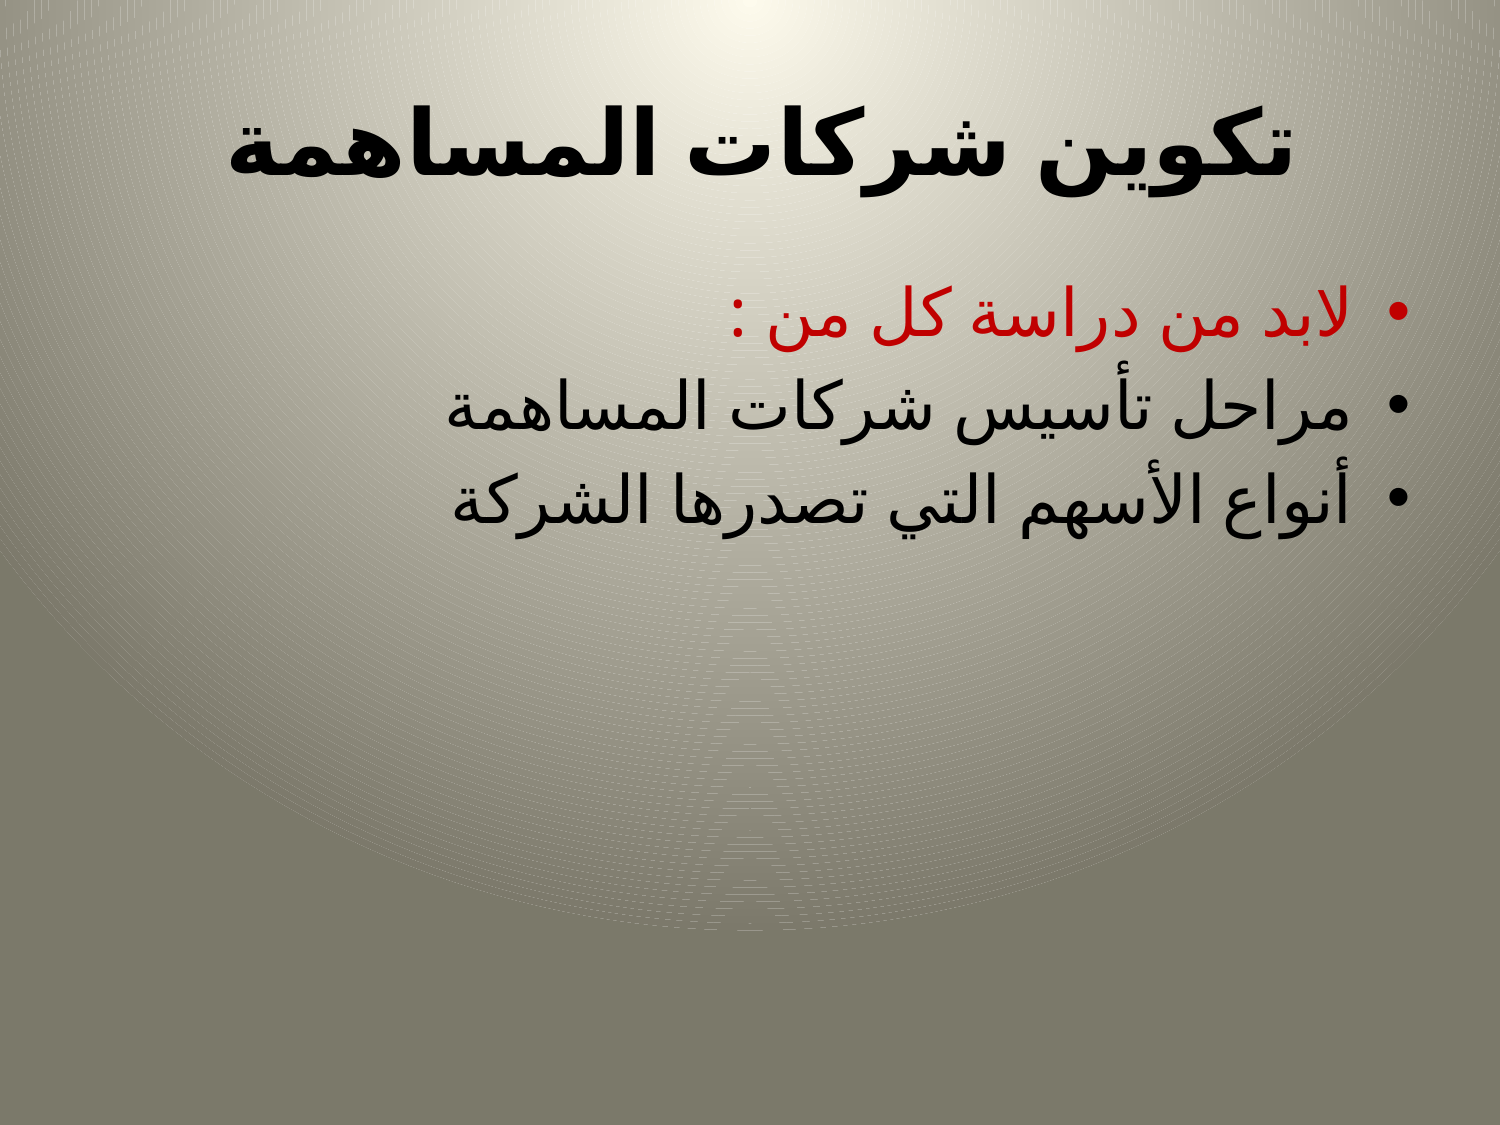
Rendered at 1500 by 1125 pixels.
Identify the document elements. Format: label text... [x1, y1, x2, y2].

title تكوين شركات المساهمة [75, 45, 1425, 233]
list لابد من دراسة كل من : مراحل تأسيس شركات المساهمة أنواع الأسهم التي تصدرها الشركة [75, 262, 1425, 1005]
